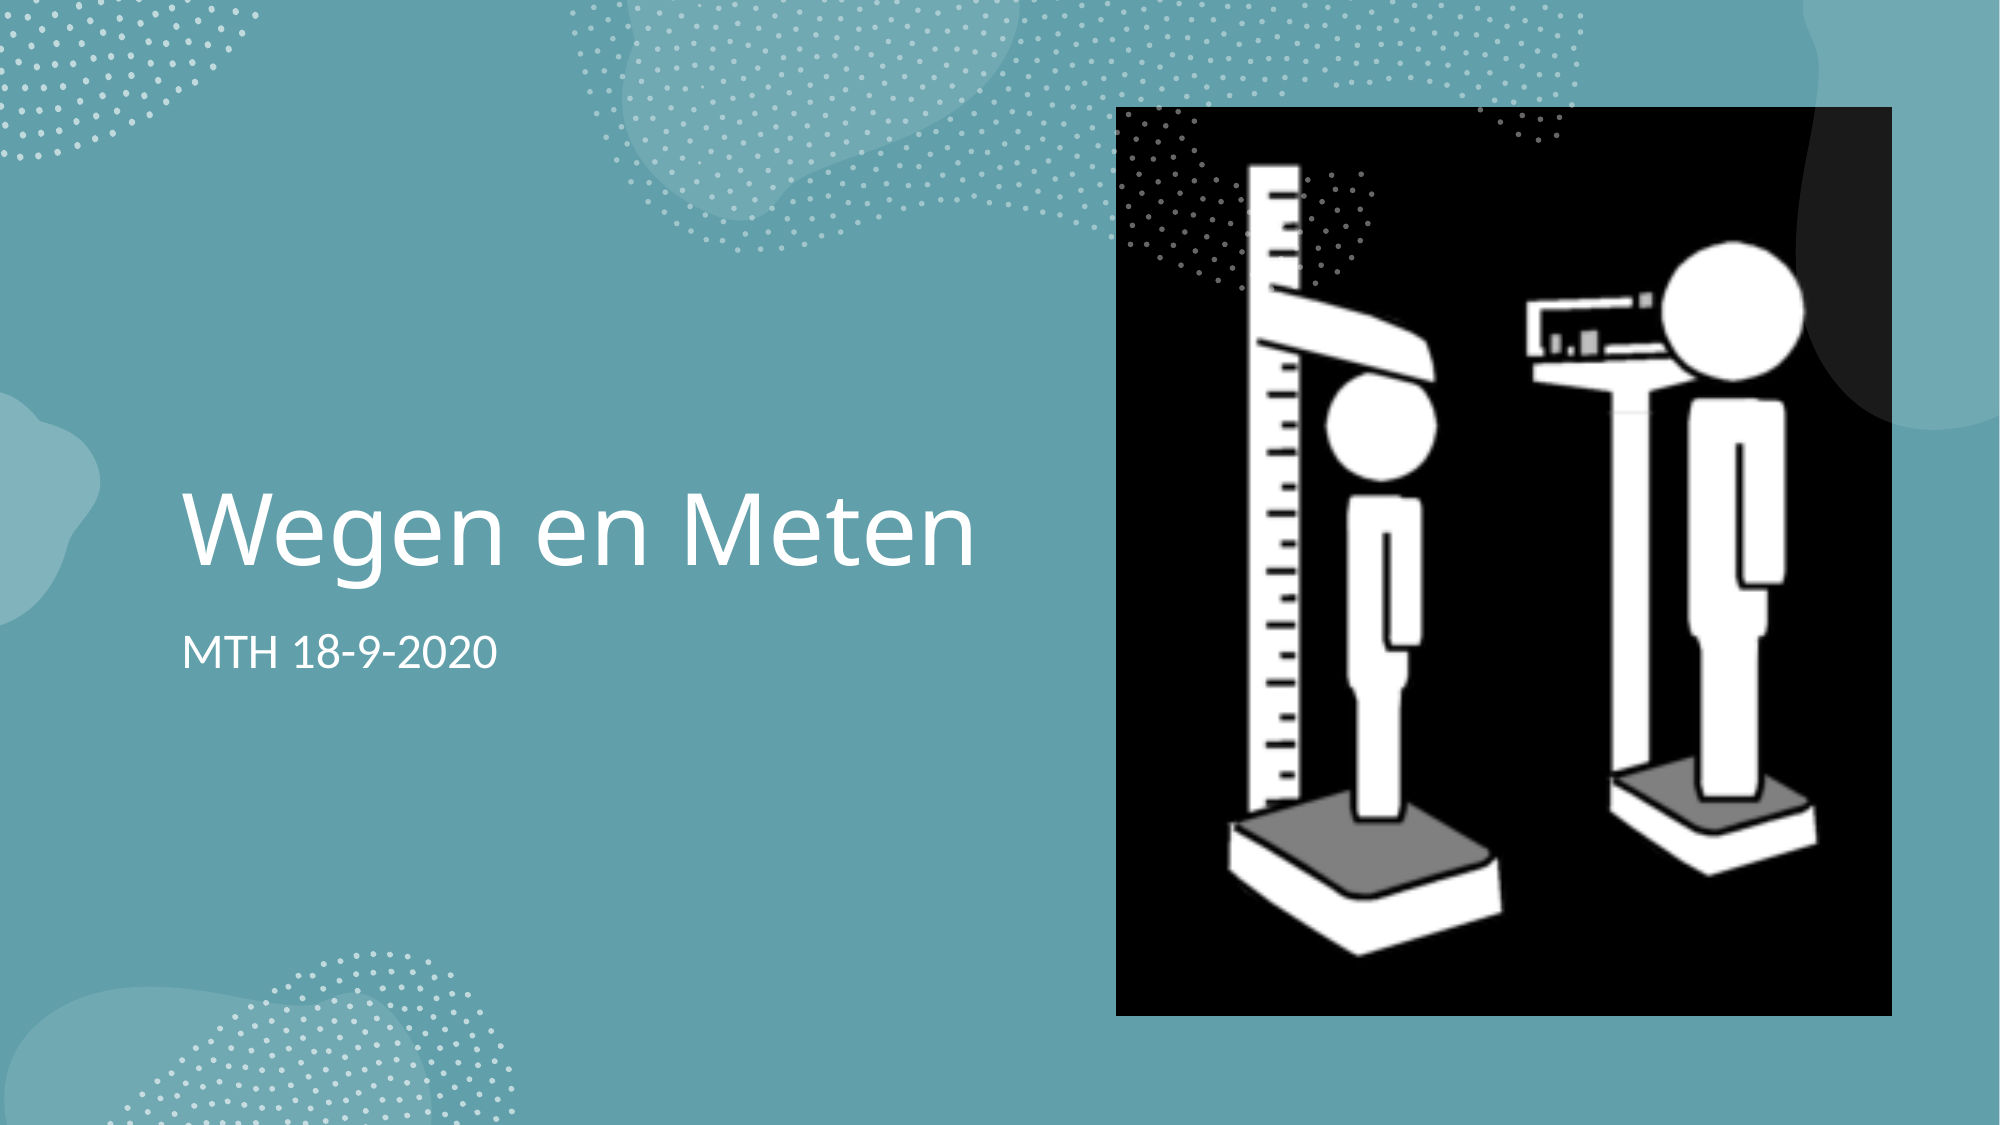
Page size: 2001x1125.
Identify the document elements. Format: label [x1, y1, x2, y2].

text_box [0, 0, 2000, 1125]
